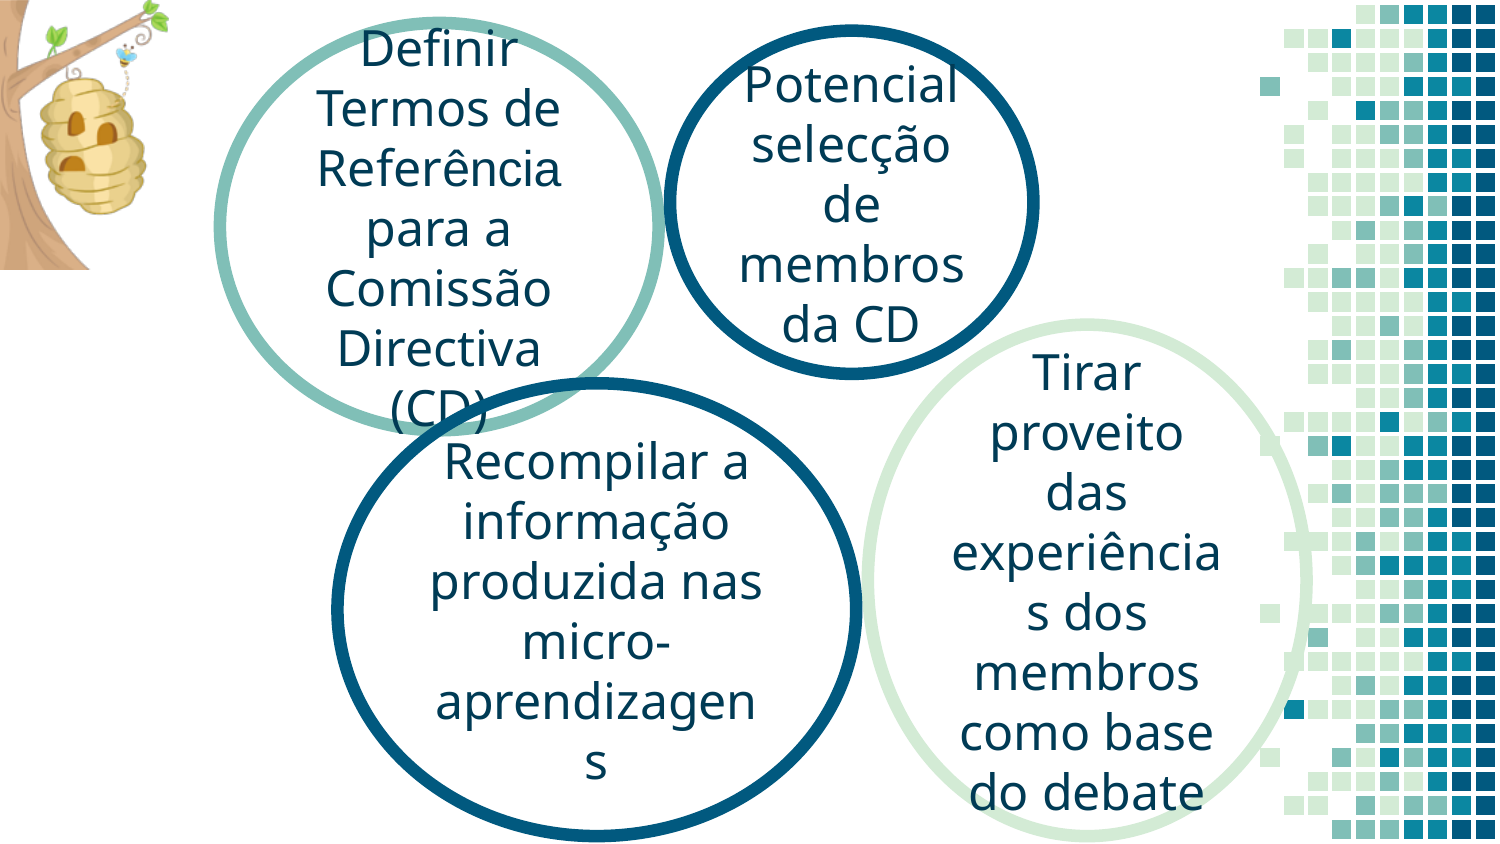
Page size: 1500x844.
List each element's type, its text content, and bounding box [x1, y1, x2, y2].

text_box Potencial selecção de membros da CD [670, 30, 1034, 374]
text_box Recompilar a informação produzida nas micro-aprendizagens [337, 383, 857, 837]
text_box Tirar proveito das experiências dos membros como base do debate [867, 324, 1307, 837]
text_box Definir Termos de Referência para a Comissão Directiva (CD) [219, 22, 659, 431]
picture [0, 0, 169, 270]
